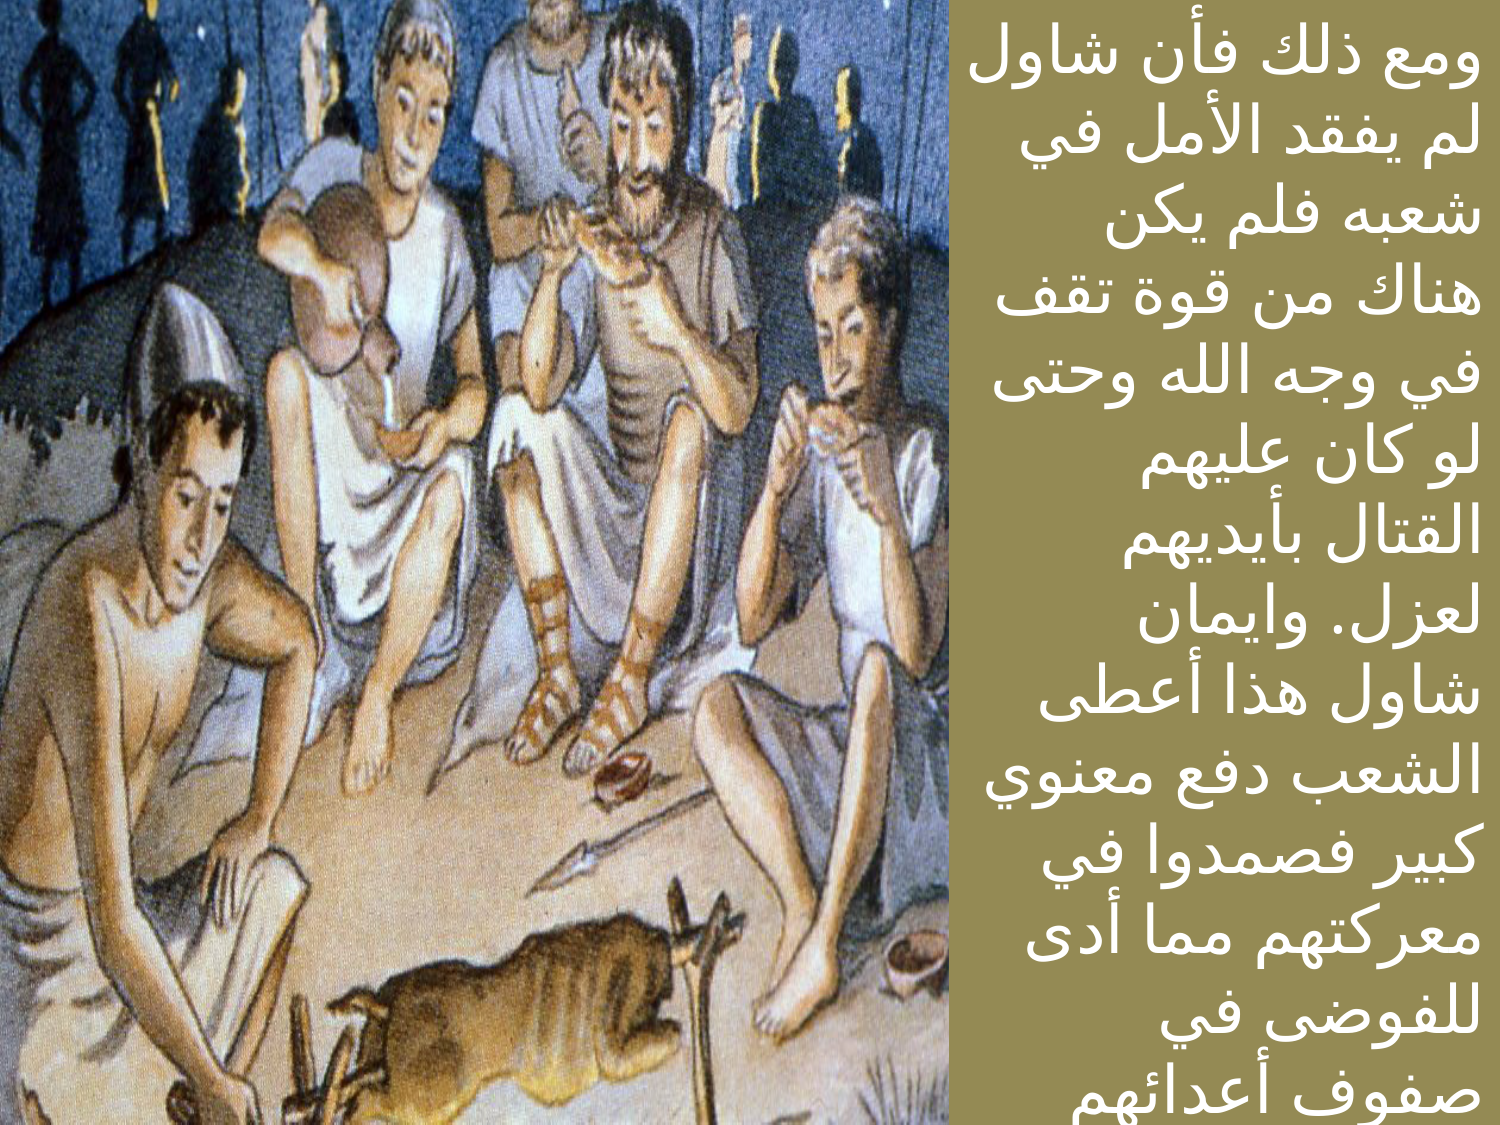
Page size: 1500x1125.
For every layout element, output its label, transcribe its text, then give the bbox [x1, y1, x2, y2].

picture [0, 0, 950, 1125]
text_box ومع ذلك فأن شاول لم يفقد الأمل في شعبه فلم يكن هناك من قوة تقف في وجه الله وحتى لو كان عليهم القتال بأيديهم لعزل. وايمان شاول هذا أعطى الشعب دفع معنوي كبير فصمدوا في معركتهم مما أدى للفوضى في صفوف أعدائهم فانتصرالأسرائيليون في تلك المعركة كون الله كان يحميهم . [951, 0, 1500, 1125]
